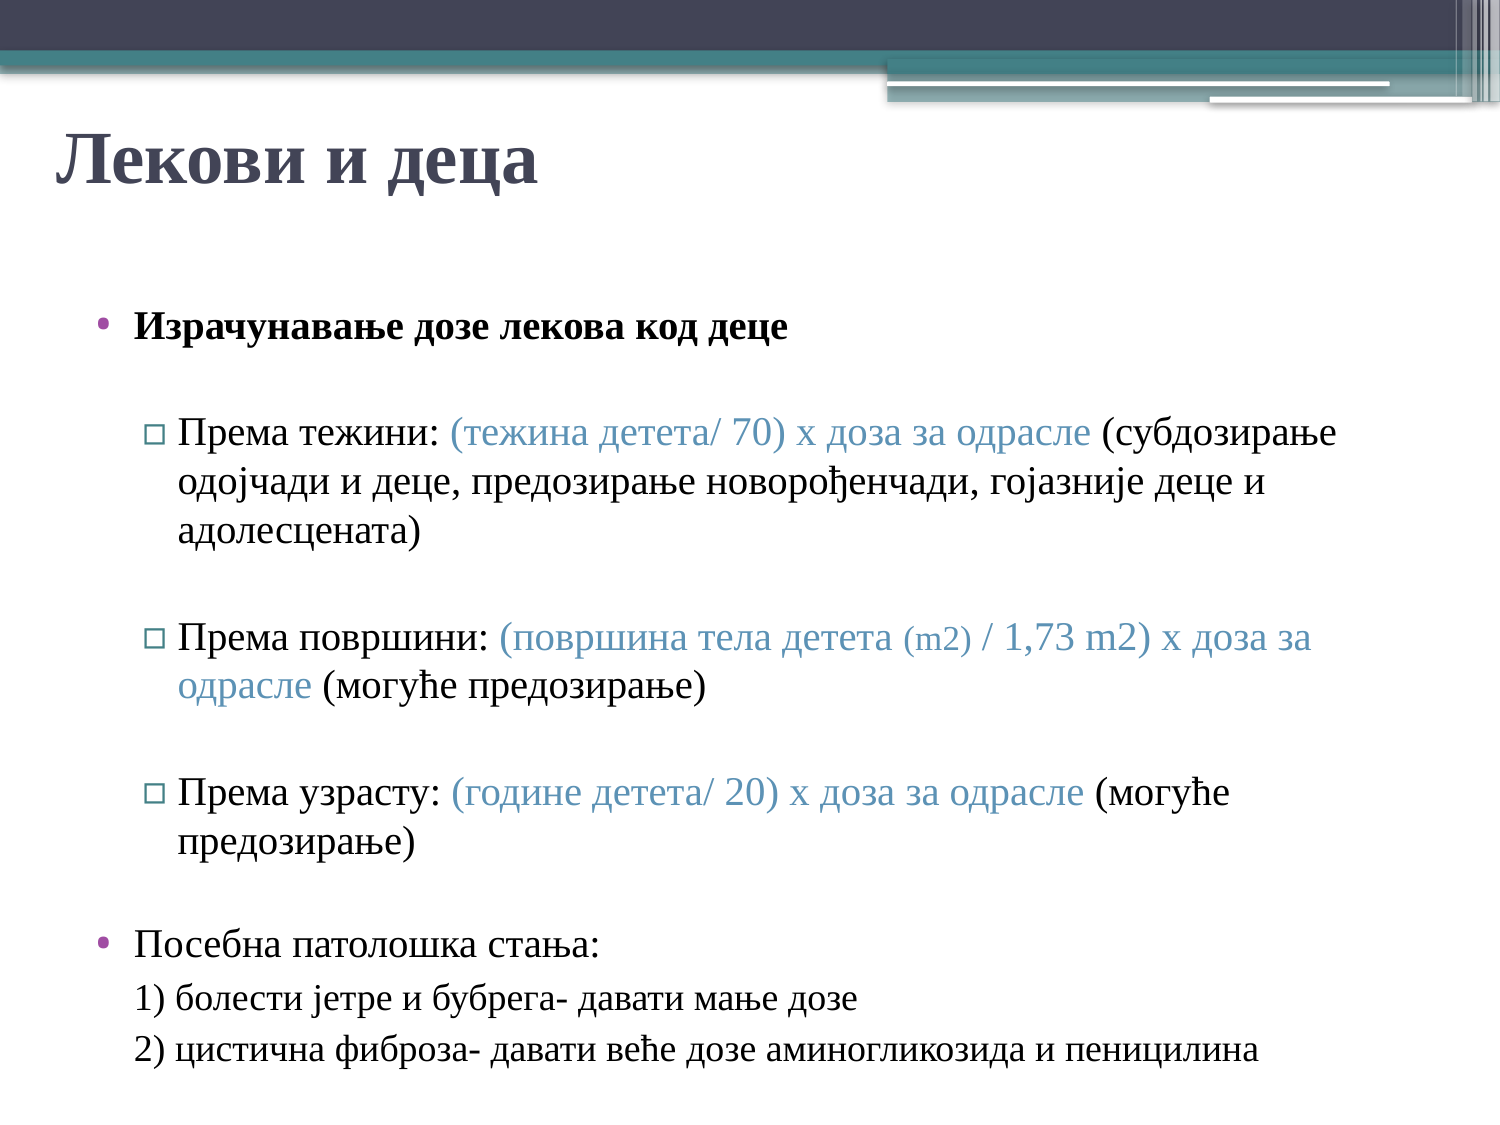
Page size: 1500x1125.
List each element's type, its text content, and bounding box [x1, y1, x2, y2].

list Израчунавање дозе лекова код деце Према тежини: (тежина детета/ 70) x доза за одрасле (субдозирање одојчади и деце, предозирање новорођенчади, гојазније деце и адолесцената) Према површини: (површина тела детета (m2) / 1,73 m2) x доза за одрасле (могуће предозирањe) Према узрасту: (године детета/ 20) x доза за одрасле (могуће предозирањe) Посебна патолошка стања: 1) болести јетре и бубрега- давати мање дозе 2) цистична фиброза- давати веће дозе аминогликозида и пеницилина [64, 290, 1416, 1083]
title Лекови и деца [41, 66, 1392, 242]
